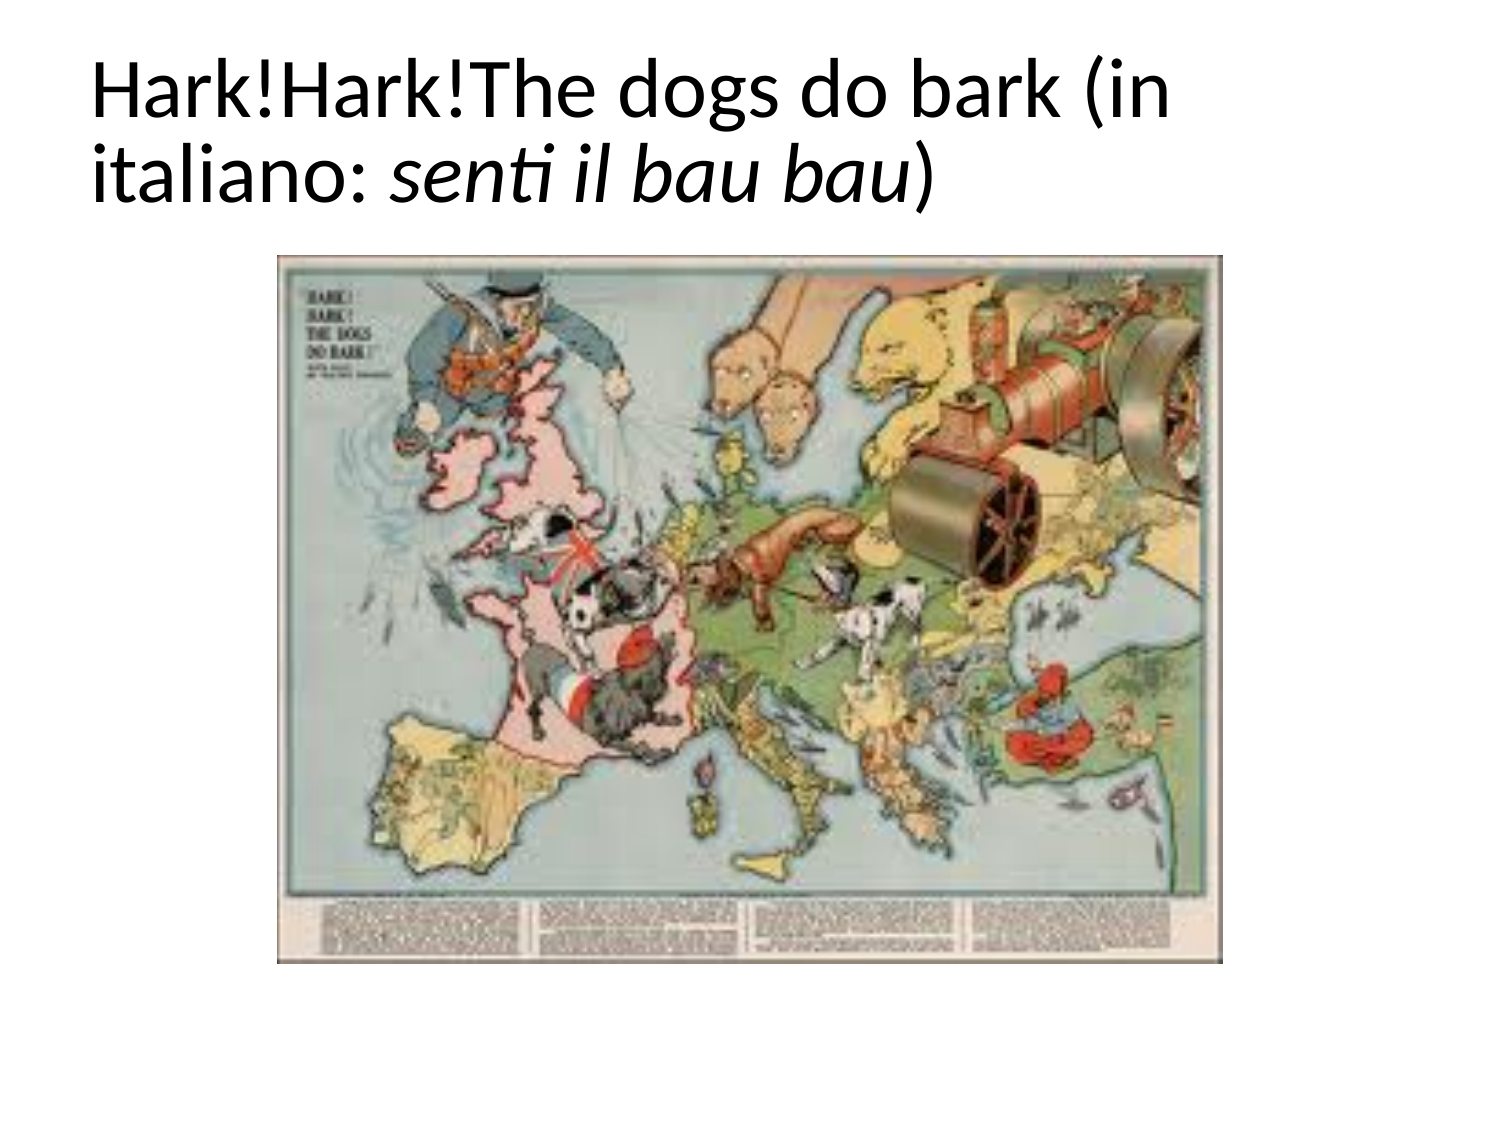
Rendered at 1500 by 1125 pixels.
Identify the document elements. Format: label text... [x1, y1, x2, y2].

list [277, 255, 1223, 965]
title Hark!Hark!The dogs do bark (in italiano: senti il bau bau) [75, 45, 1425, 233]
